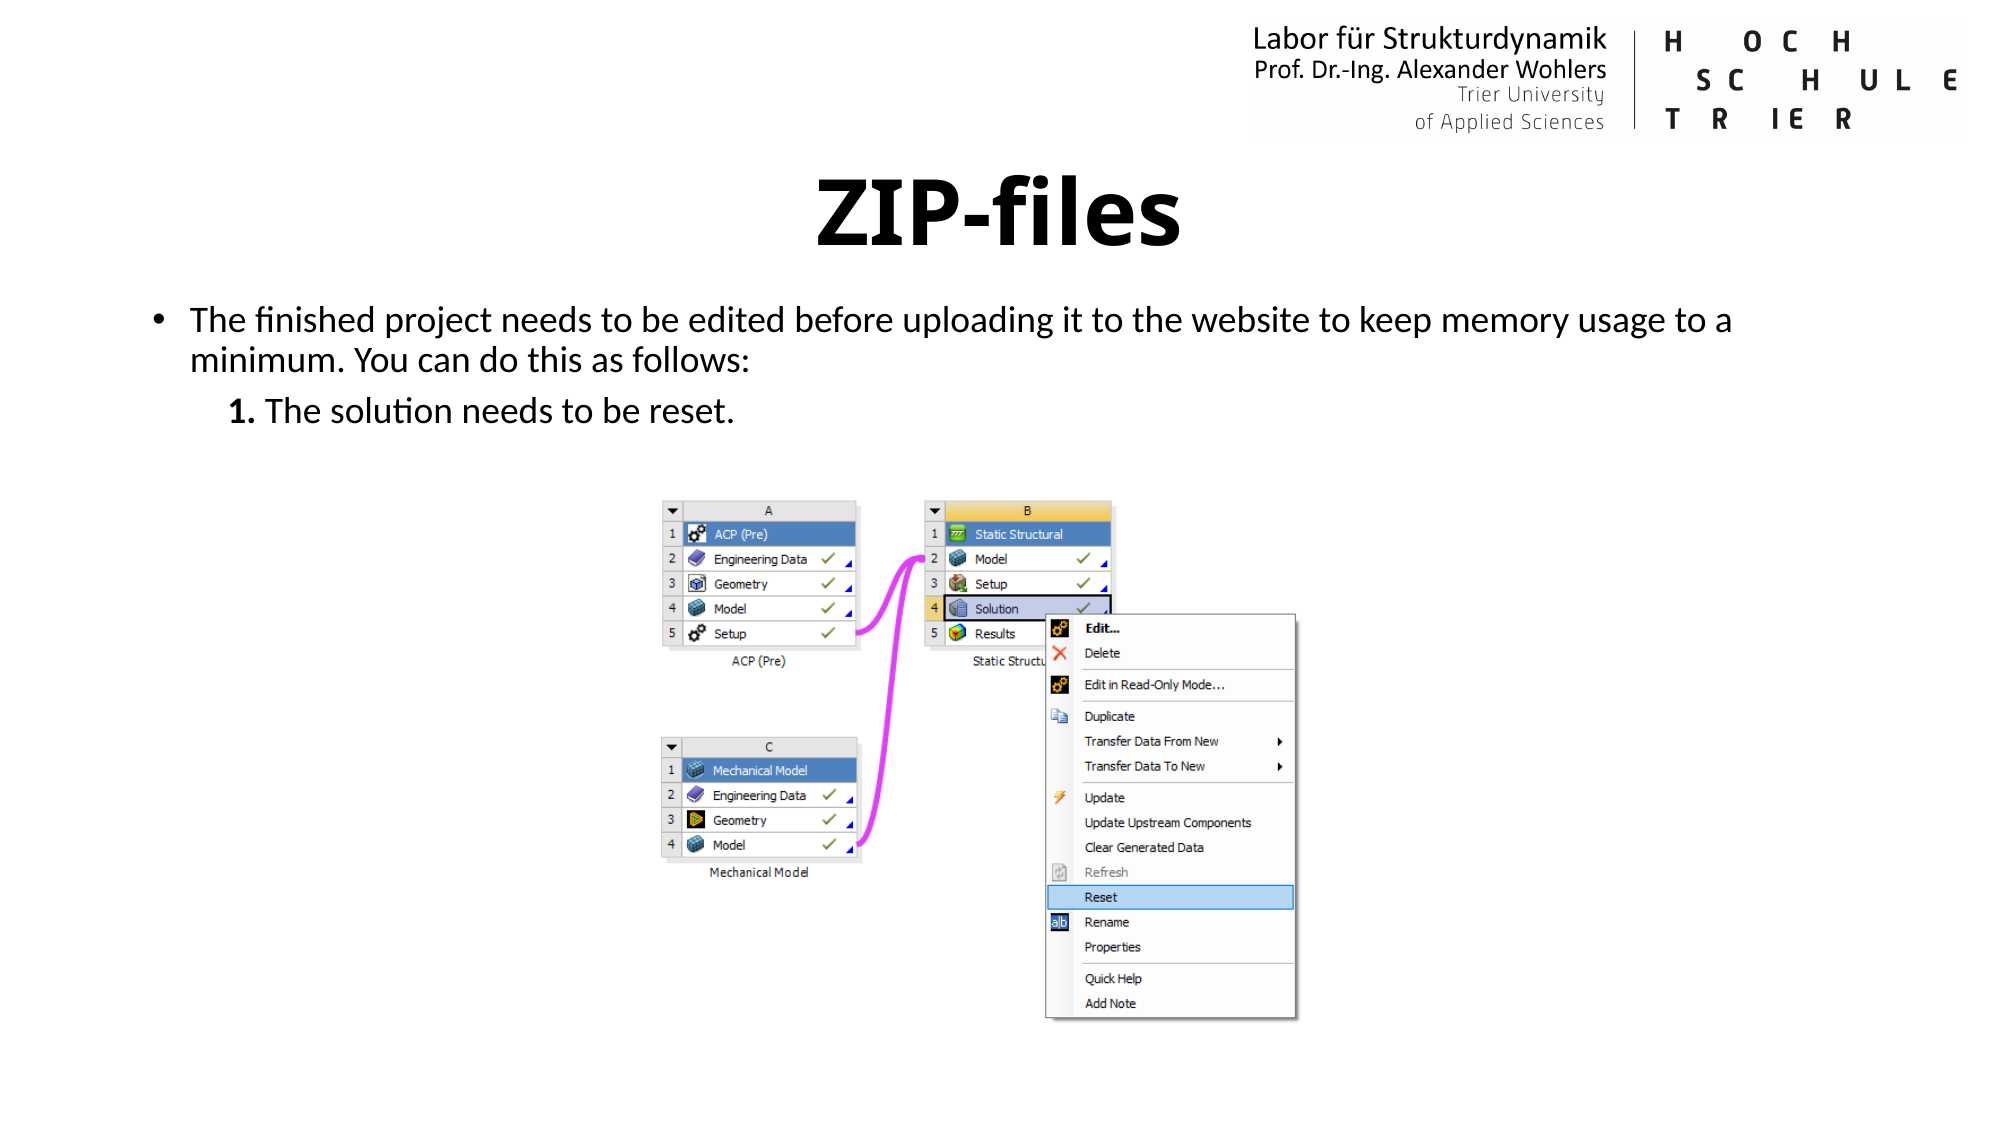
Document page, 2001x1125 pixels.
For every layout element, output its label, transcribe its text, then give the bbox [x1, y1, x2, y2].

picture [1249, 19, 1965, 140]
title ZIP-files [308, 139, 1692, 292]
picture [625, 461, 1374, 1068]
list The finished project needs to be edited before uploading it to the website to keep memory usage to a minimum. You can do this as follows: 1. The solution needs to be reset. [137, 292, 1863, 1007]
